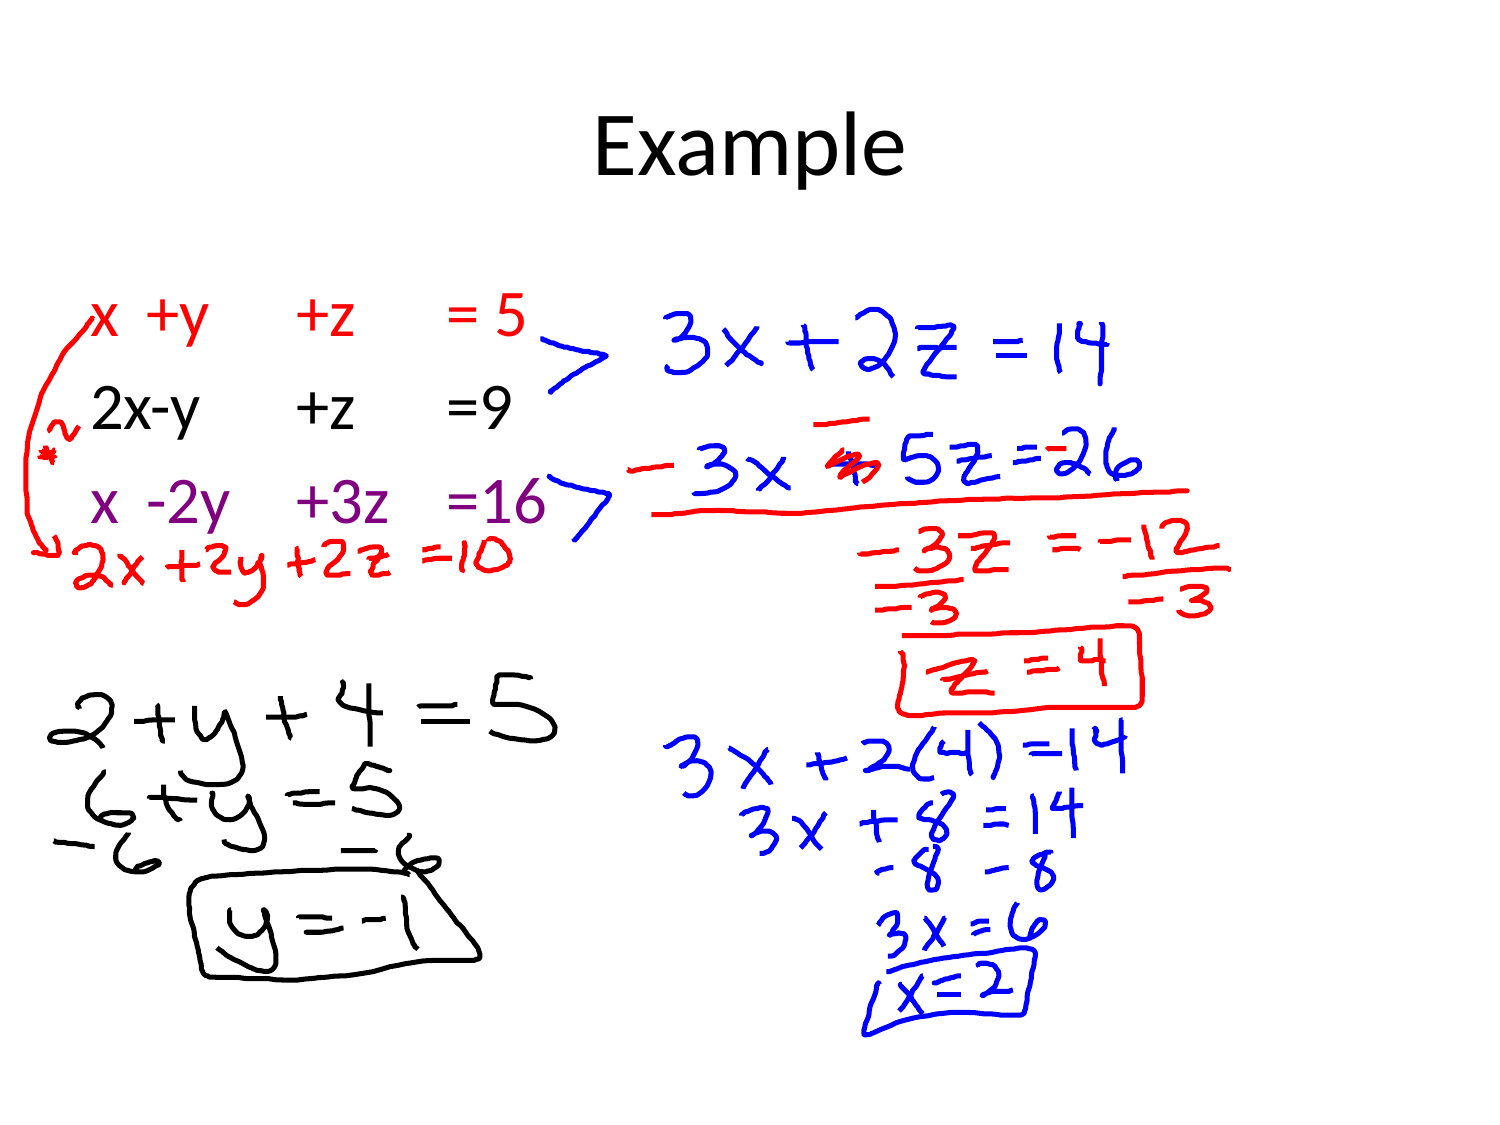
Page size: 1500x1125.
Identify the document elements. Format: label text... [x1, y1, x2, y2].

text_box [813, 418, 870, 426]
text_box [1122, 567, 1231, 578]
text_box [914, 527, 951, 572]
text_box [983, 823, 1009, 827]
text_box [984, 866, 1009, 873]
text_box [1055, 428, 1091, 475]
text_box [1161, 519, 1220, 554]
text_box [967, 729, 973, 776]
text_box [32, 535, 61, 557]
text_box [1051, 791, 1071, 810]
text_box [741, 347, 763, 365]
text_box [1076, 322, 1101, 346]
text_box [902, 433, 940, 484]
text_box [872, 809, 881, 843]
text_box [875, 606, 912, 611]
text_box [923, 917, 946, 951]
text_box [802, 324, 814, 371]
text_box [896, 624, 1144, 717]
text_box [1055, 323, 1062, 374]
text_box [1128, 598, 1164, 603]
text_box [1030, 752, 1063, 756]
text_box [422, 546, 441, 551]
text_box [693, 444, 737, 495]
text_box [651, 490, 1188, 516]
text_box [936, 934, 945, 947]
text_box [877, 911, 907, 957]
text_box [725, 326, 758, 367]
text_box [540, 338, 607, 393]
text_box [165, 563, 201, 569]
text_box [970, 920, 989, 925]
text_box [911, 727, 935, 780]
text_box [48, 421, 80, 441]
text_box [664, 736, 712, 797]
text_box [756, 767, 772, 785]
text_box [728, 747, 757, 770]
text_box [913, 845, 940, 891]
text_box [853, 471, 859, 485]
text_box [1017, 446, 1037, 450]
text_box [1093, 727, 1120, 746]
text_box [49, 674, 556, 981]
text_box [475, 537, 512, 572]
text_box [922, 349, 957, 378]
text_box [1031, 795, 1037, 834]
text_box [297, 565, 302, 577]
text_box [917, 346, 957, 350]
text_box [855, 308, 897, 378]
text_box [1009, 902, 1047, 941]
text_box [296, 547, 300, 563]
text_box [368, 553, 389, 560]
title Example [75, 45, 1425, 233]
text_box [972, 928, 991, 936]
text_box [1052, 547, 1081, 551]
text_box [1099, 539, 1131, 543]
text_box [806, 757, 848, 766]
text_box [548, 474, 611, 541]
text_box [876, 819, 898, 823]
text_box [816, 752, 821, 762]
text_box [1071, 728, 1077, 771]
text_box [323, 540, 351, 576]
text_box [970, 542, 1011, 550]
text_box [422, 557, 452, 562]
text_box [740, 806, 778, 855]
text_box [974, 546, 1009, 572]
text_box [993, 339, 1023, 343]
text_box [986, 807, 1006, 811]
text_box [1012, 457, 1041, 464]
text_box [1105, 427, 1141, 481]
text_box [861, 740, 911, 772]
text_box [25, 317, 94, 546]
text_box [875, 578, 964, 588]
text_box [233, 554, 265, 606]
text_box [746, 457, 770, 476]
text_box [956, 454, 992, 462]
text_box [792, 817, 811, 836]
text_box [1120, 719, 1124, 774]
text_box [1178, 585, 1212, 617]
text_box [949, 443, 979, 458]
text_box [918, 791, 955, 842]
text_box [863, 947, 1037, 1036]
text_box [978, 722, 1001, 779]
text_box [742, 748, 769, 790]
text_box [919, 591, 958, 624]
text_box [205, 544, 232, 573]
text_box [287, 558, 316, 566]
text_box [858, 549, 899, 555]
text_box [369, 558, 391, 576]
text_box [123, 556, 143, 584]
text_box [757, 456, 785, 491]
text_box [859, 820, 874, 825]
text_box [1099, 322, 1104, 385]
text_box [627, 464, 674, 472]
text_box [962, 459, 1001, 485]
text_box [180, 567, 184, 583]
text_box [1031, 851, 1055, 891]
text_box [44, 445, 49, 453]
text_box [924, 917, 936, 933]
text_box [875, 866, 894, 874]
text_box [800, 812, 827, 849]
text_box [1143, 524, 1153, 560]
text_box [772, 475, 791, 489]
text_box [73, 543, 113, 589]
text_box [1046, 447, 1067, 451]
text_box [916, 324, 955, 347]
text_box [40, 450, 56, 459]
text_box [722, 328, 742, 349]
text_box [460, 542, 466, 573]
text_box [819, 765, 827, 781]
text_box [664, 312, 709, 374]
text_box [132, 571, 145, 585]
text_box [1071, 787, 1075, 839]
text_box [1048, 534, 1077, 538]
text_box [958, 532, 996, 547]
text_box [826, 449, 880, 483]
text_box [1073, 799, 1084, 808]
text_box [357, 546, 383, 558]
text_box [119, 553, 132, 571]
list x +y +z = 5 2x-y +z =9 x -2y +3z =16 [75, 262, 713, 563]
text_box [939, 740, 967, 755]
